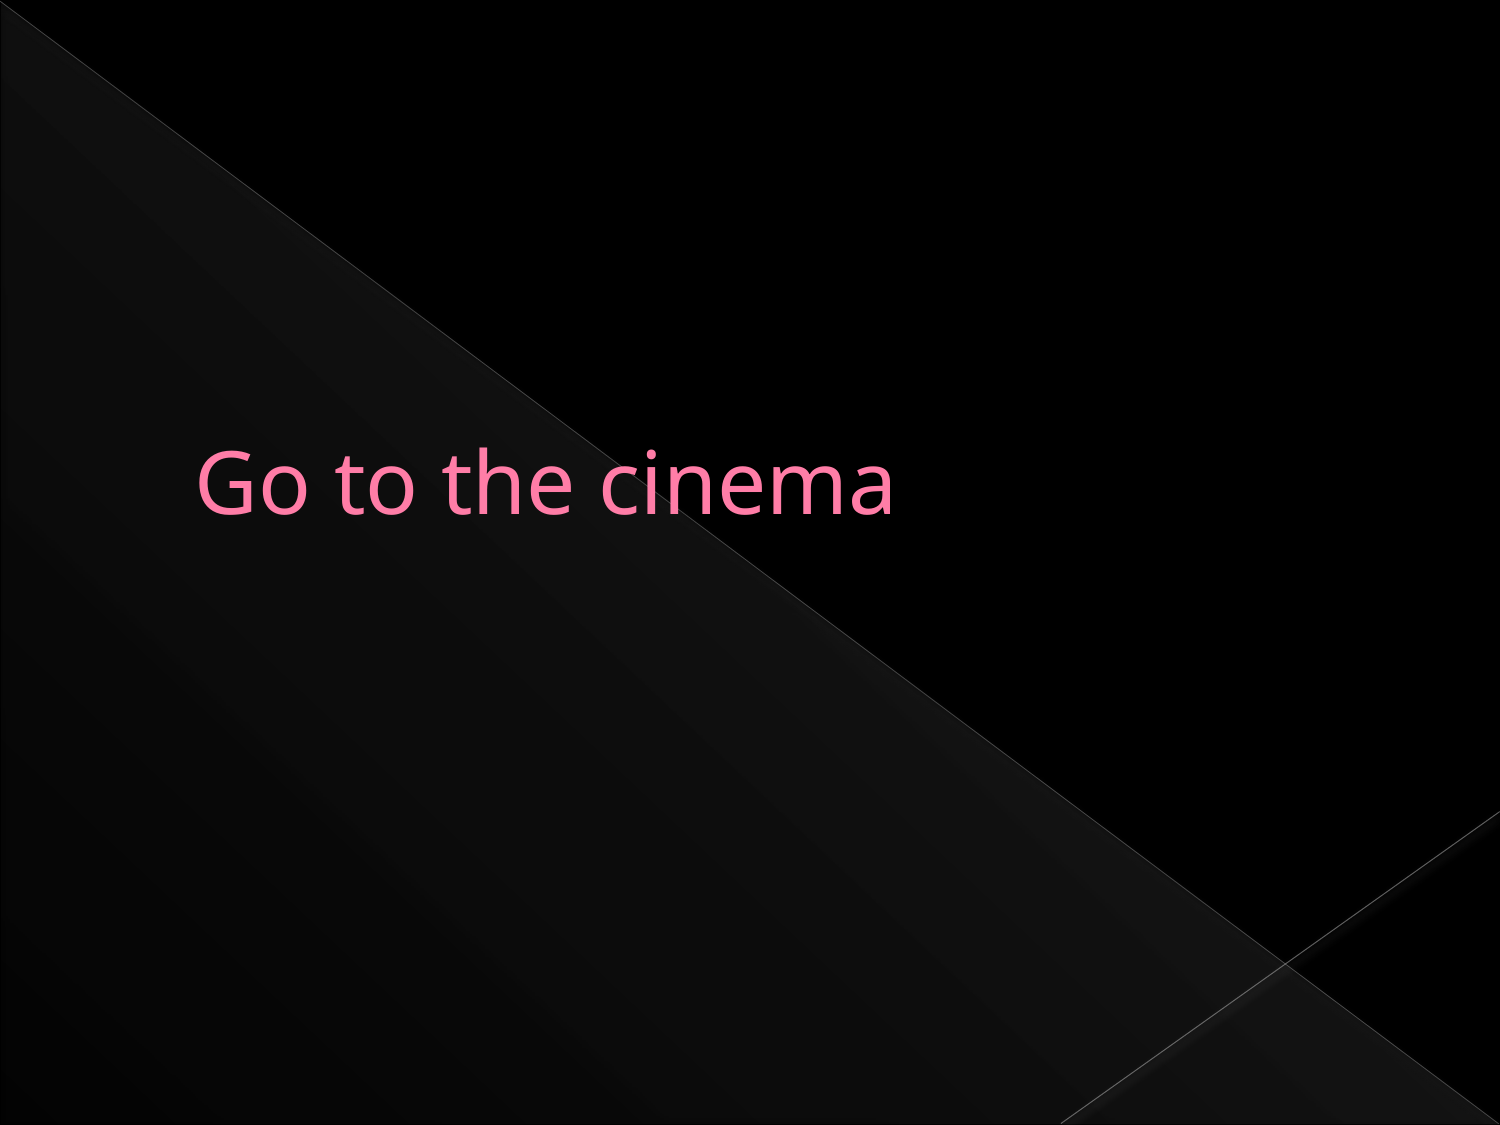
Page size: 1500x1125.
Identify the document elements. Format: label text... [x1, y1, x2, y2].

title Go to the cinema [100, 385, 1451, 573]
